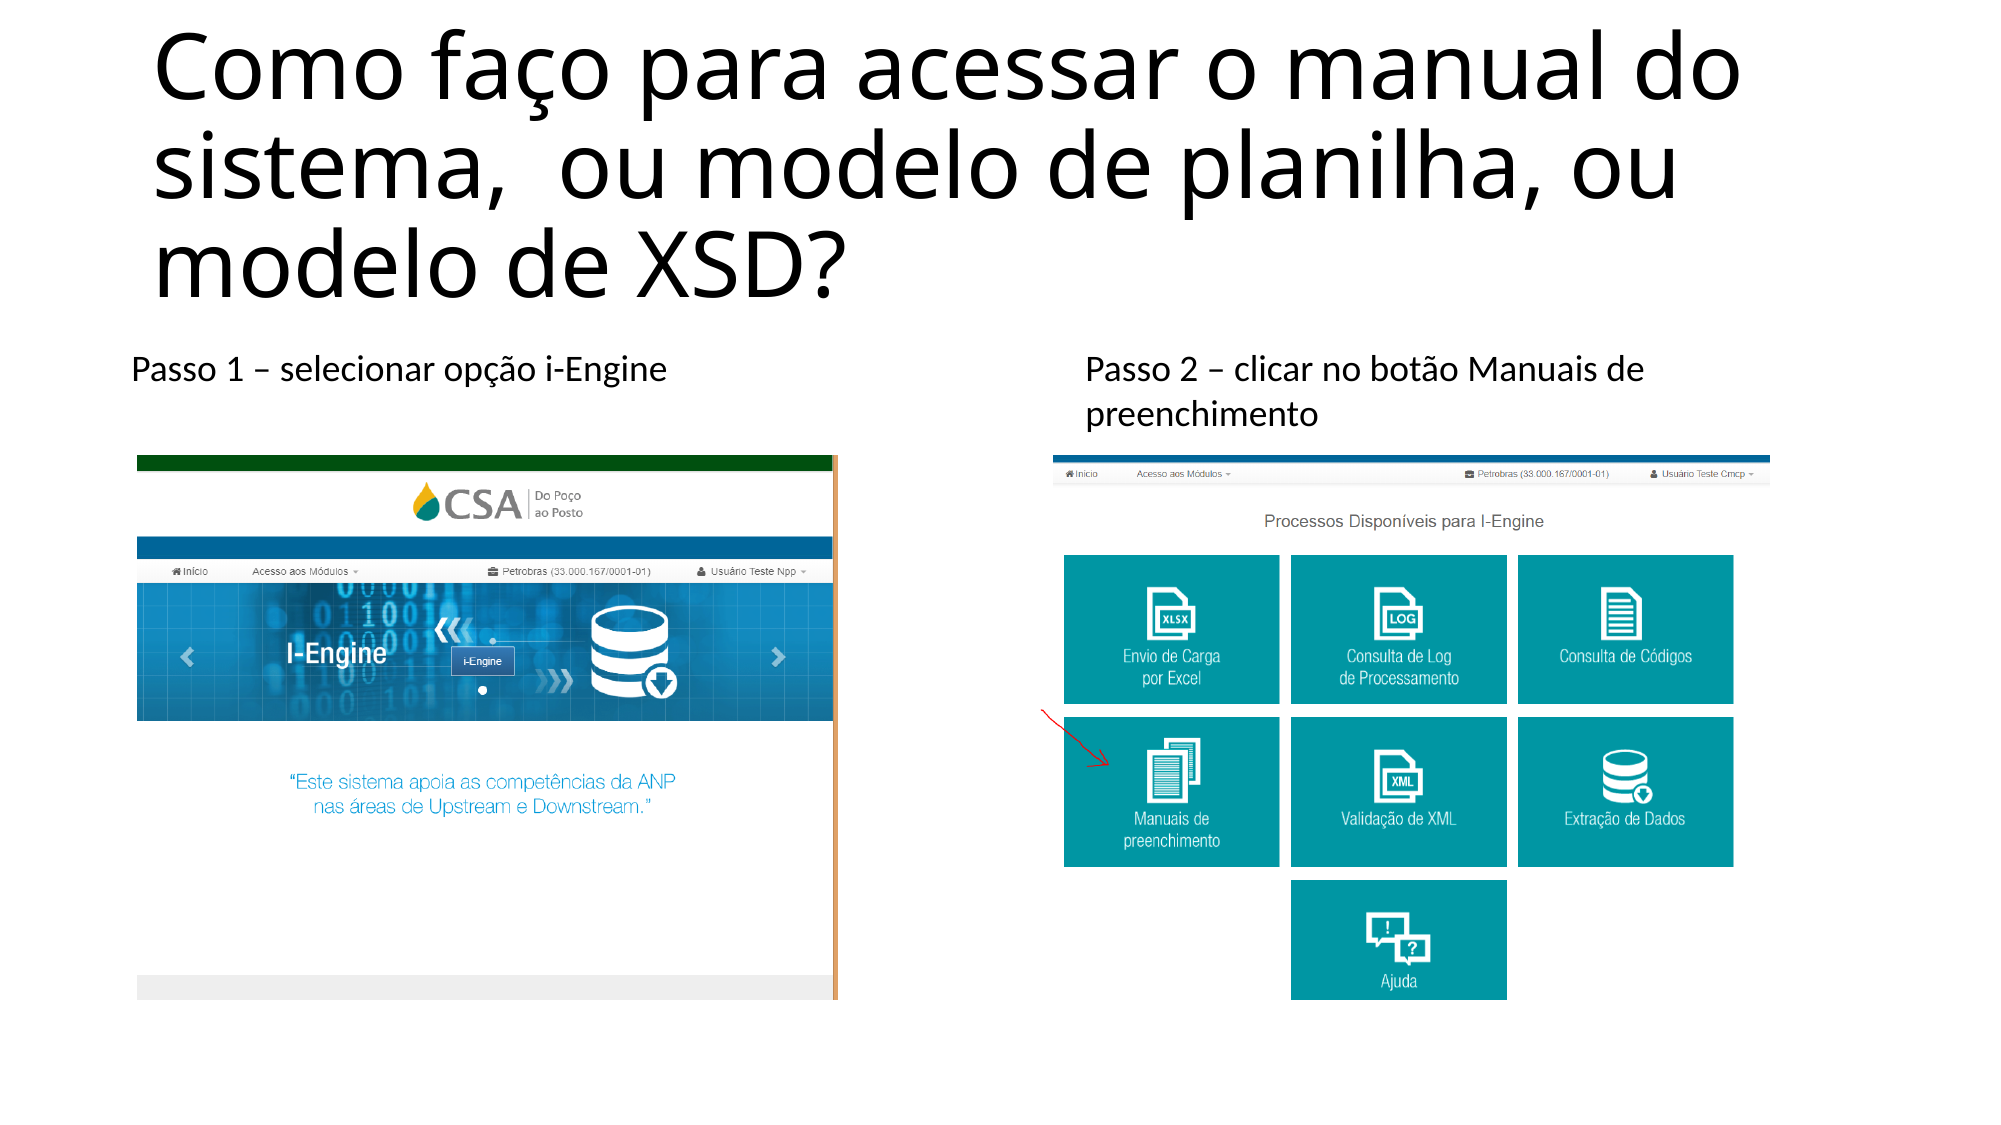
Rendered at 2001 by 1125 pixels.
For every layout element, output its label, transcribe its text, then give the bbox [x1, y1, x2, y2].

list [1040, 455, 1770, 1000]
text_box Passo 1 – selecionar opção i-Engine [116, 336, 830, 396]
text_box Passo 2 – clicar no botão Manuais de preenchimento [1070, 336, 1784, 441]
picture [137, 455, 838, 1000]
title Como faço para acessar o manual do sistema, ou modelo de planilha, ou modelo de XSD? [137, 59, 1863, 278]
